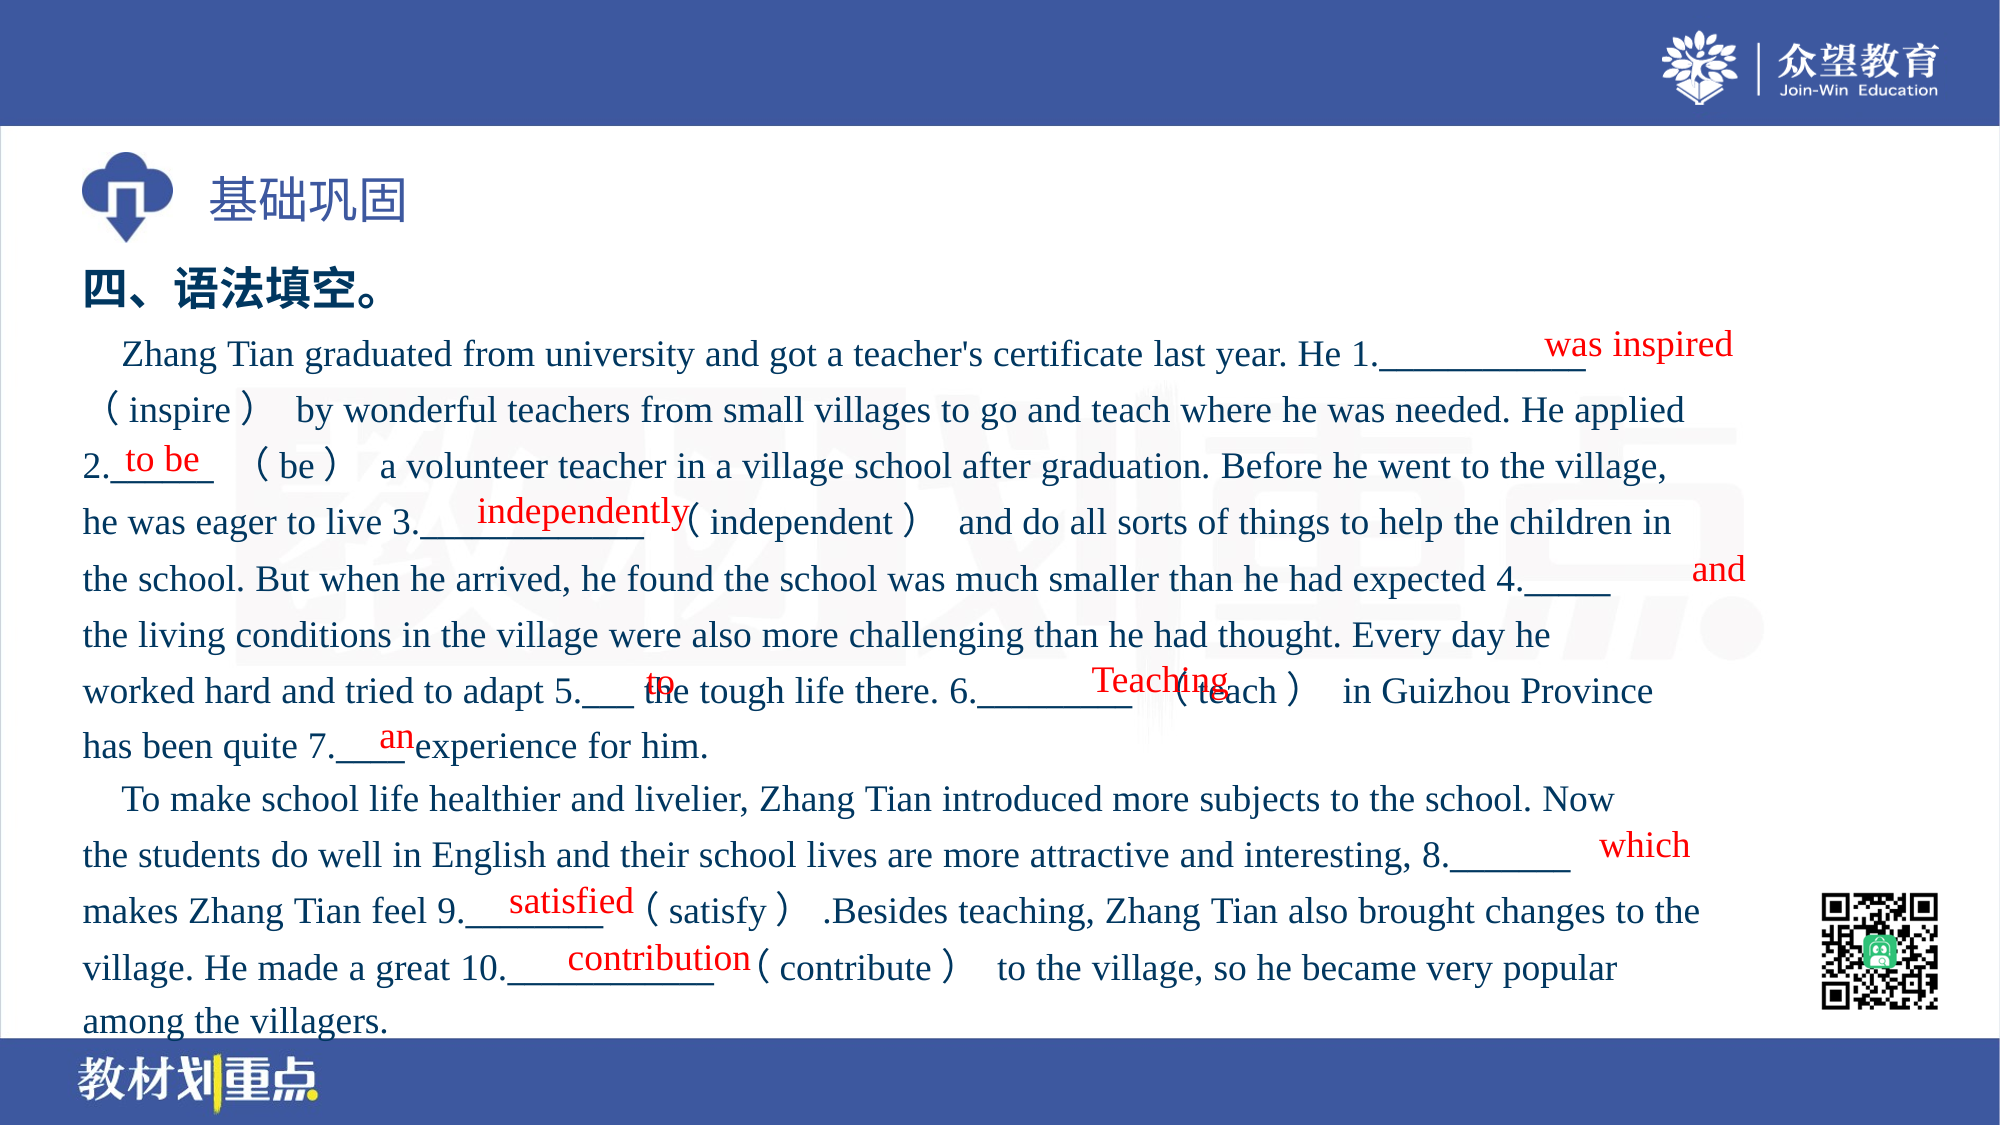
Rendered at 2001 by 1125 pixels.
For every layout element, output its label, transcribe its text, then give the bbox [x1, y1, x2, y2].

text_box Teaching [1078, 647, 1243, 697]
text_box an [365, 704, 429, 753]
text_box contribution [554, 925, 765, 975]
text_box To make school life healthier and livelier, Zhang Tian introduced more subjects to the school. Now the students do well in English and their school lives are more attractive and interesting, 8._______ makes Zhang Tian feel 9.________ （satisfy）.Besides teaching, Zhang Tian also brought changes to the village. He made a great 10.____________ （contribute） to the village, so he became very popular among the villagers. [82, 762, 1817, 1038]
text_box Zhang Tian graduated from university and got a teacher's certificate last year. He 1.____________ （inspire） by wonderful teachers from small villages to go and teach where he was needed. He applied 2.______ （be） a volunteer teacher in a village school after graduation. Before he went to the village, he was eager to live 3._____________ （independent） and do all sorts of things to help the children in the school. But when he arrived, he found the school was much smaller than he had expected 4._____ the living conditions in the village were also more challenging than he had thought. Every day he worked hard and tried to adapt 5.___ the tough life there. 6._________ （teach） in Guizhou Province has been quite 7.____ experience for him. [82, 317, 1817, 761]
text_box which [1585, 813, 1705, 862]
picture [0, 0, 2000, 1125]
text_box was inspired [1526, 310, 1752, 360]
text_box to [632, 649, 689, 699]
text_box and [1678, 537, 1760, 586]
text_box satisfied [495, 869, 648, 919]
text_box independently [463, 478, 704, 528]
text_box 四、语法填空。 [82, 247, 1817, 310]
text_box to be [107, 424, 218, 475]
